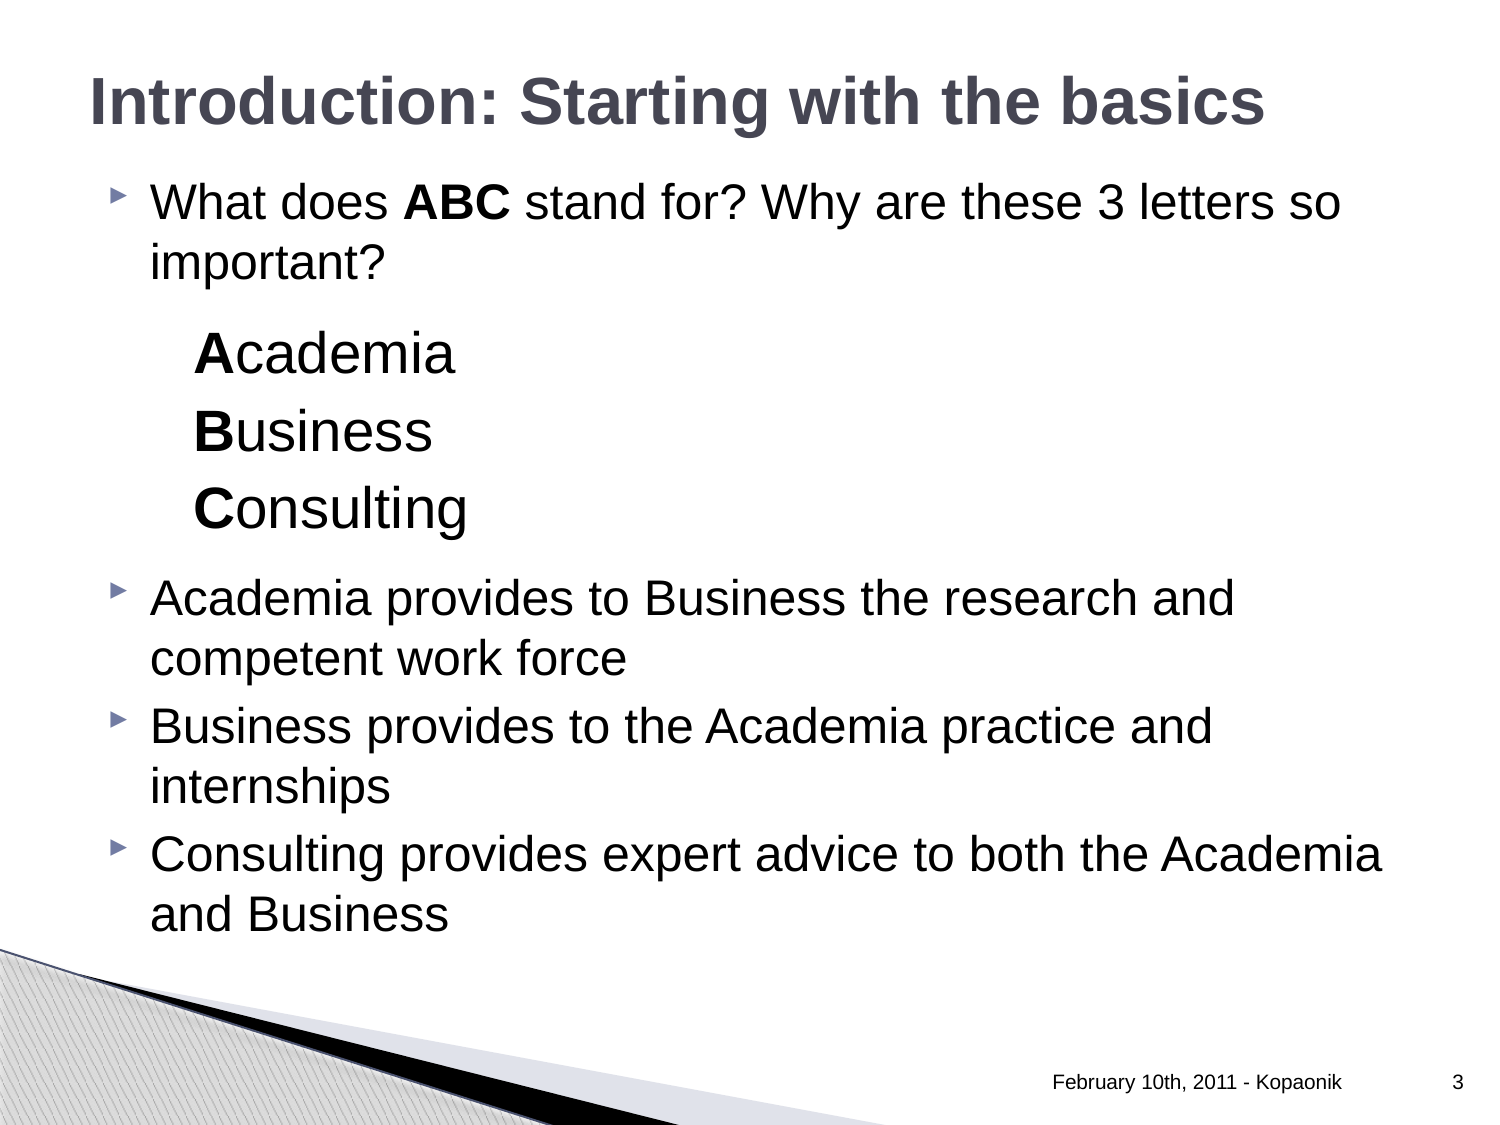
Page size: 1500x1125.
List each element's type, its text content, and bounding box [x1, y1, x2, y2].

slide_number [1037, 1051, 1418, 1112]
title Introduction: Starting with the basics [75, 45, 1425, 150]
slide_number 3 [1418, 1051, 1479, 1112]
list What does ABC stand for? Why are these 3 letters so important? Academia Business Consulting Academia provides to Business the research and competent work force Business provides to the Academia practice and internships Consulting provides expert advice to both the Academia and Business [75, 162, 1425, 986]
